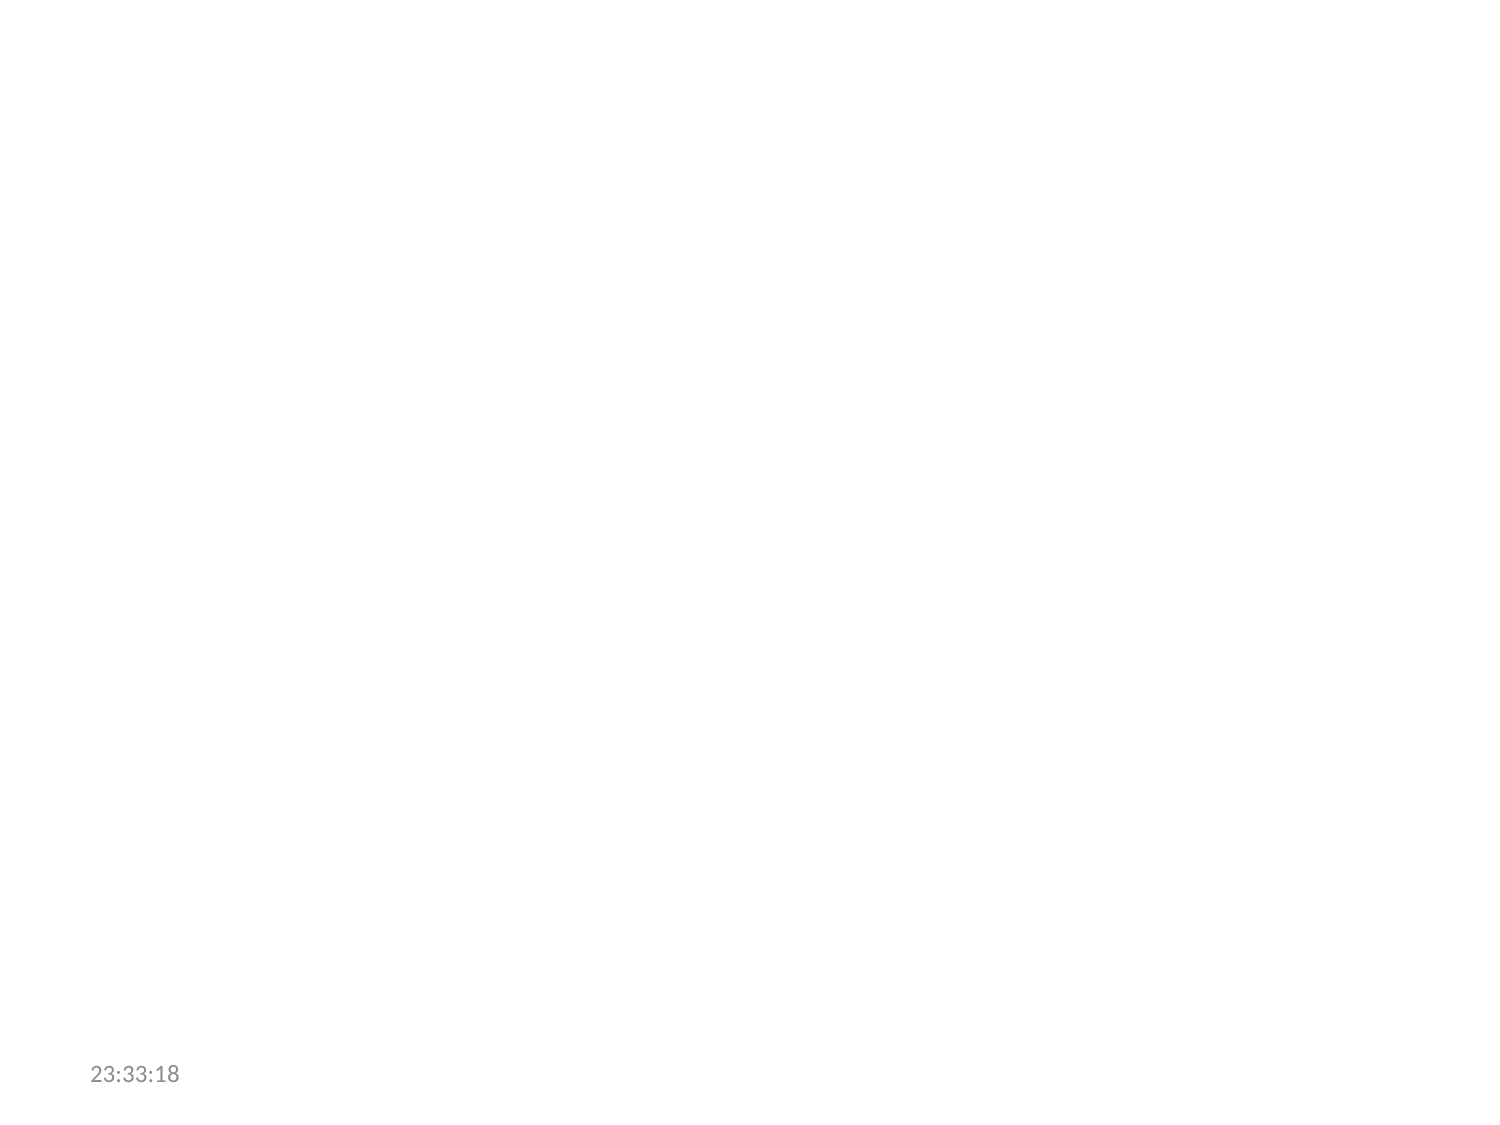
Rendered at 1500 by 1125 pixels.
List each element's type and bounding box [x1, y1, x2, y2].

slide_number [75, 1042, 425, 1103]
